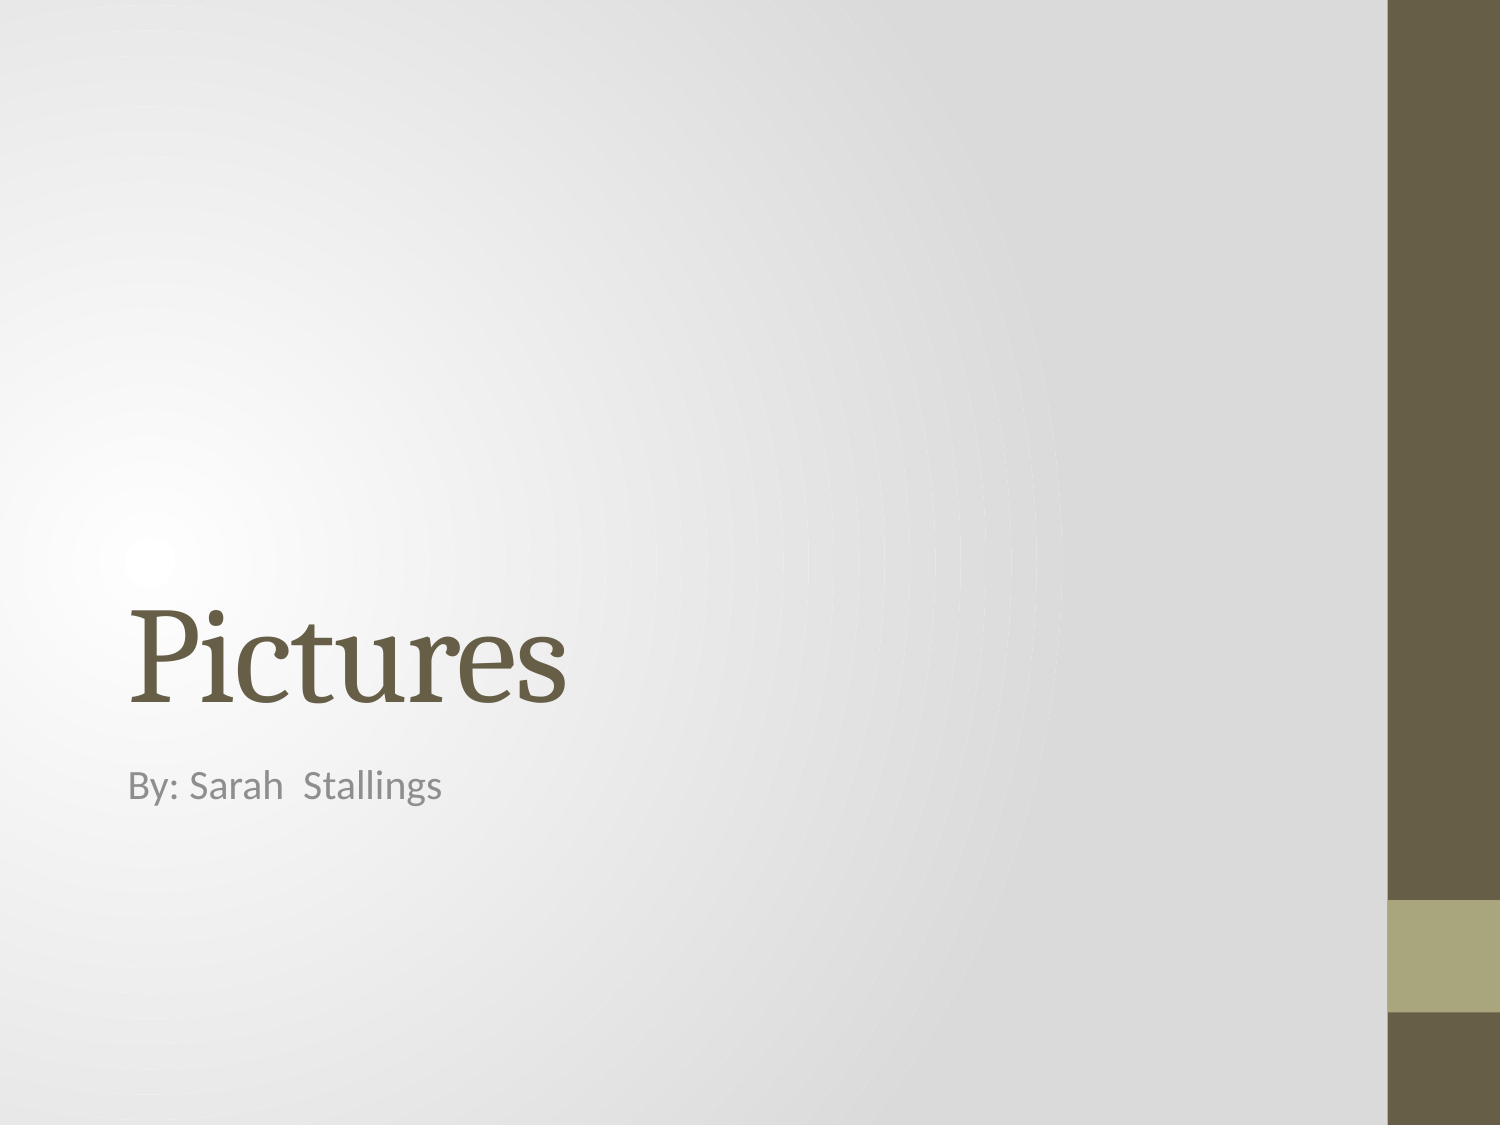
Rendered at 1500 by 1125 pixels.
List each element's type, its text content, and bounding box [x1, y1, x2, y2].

subtitle By: Sarah Stallings [112, 750, 1173, 925]
title Pictures [112, 312, 1350, 738]
